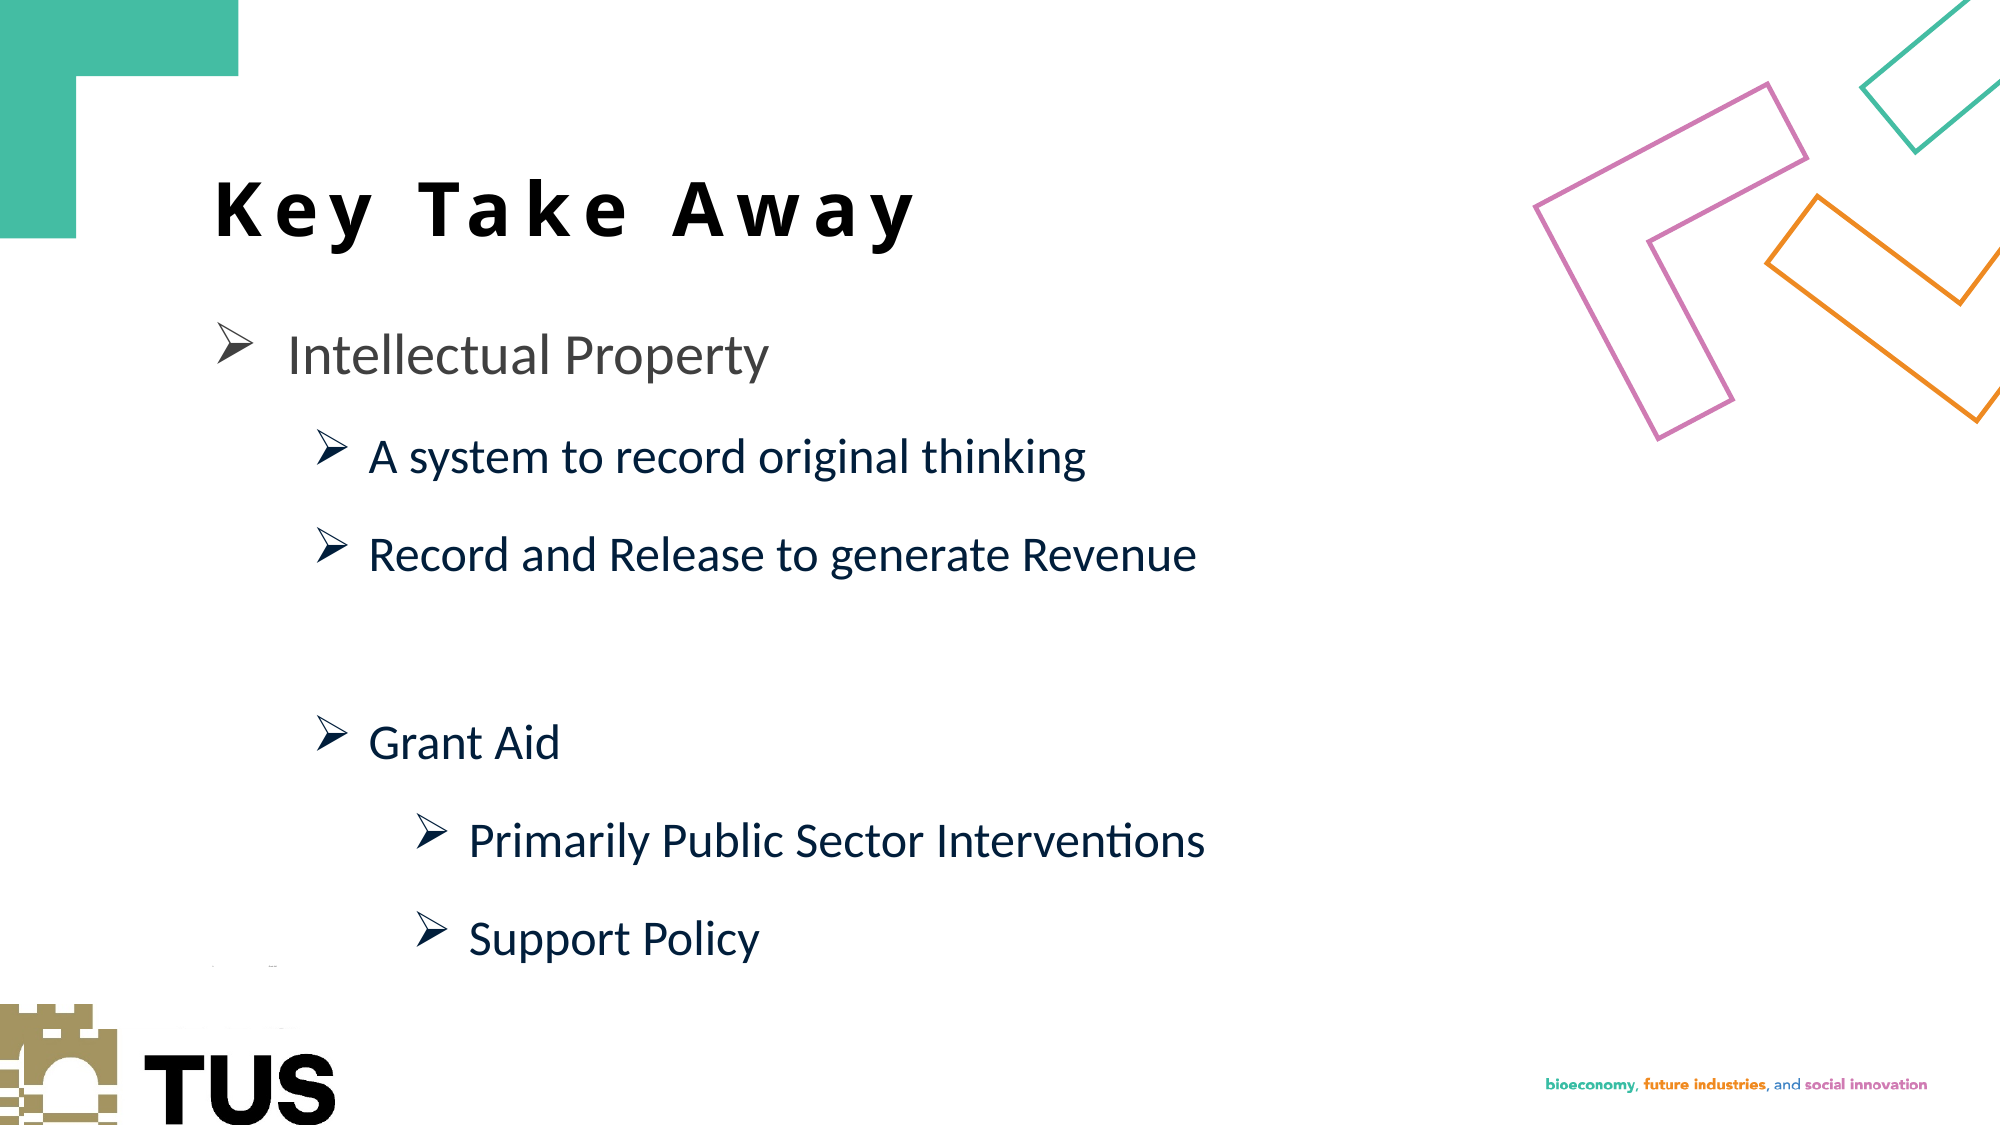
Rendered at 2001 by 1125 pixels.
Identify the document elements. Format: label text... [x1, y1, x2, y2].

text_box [1581, 0, 2000, 393]
picture [0, 1004, 335, 1125]
list Intellectual Property A system to record original thinking Record and Release to generate Revenue Grant Aid Primarily Public Sector Interventions Support Policy Grant Aid Gra [197, 308, 1918, 1037]
picture [1538, 1066, 1929, 1101]
list Key Take Away [197, 154, 1581, 287]
